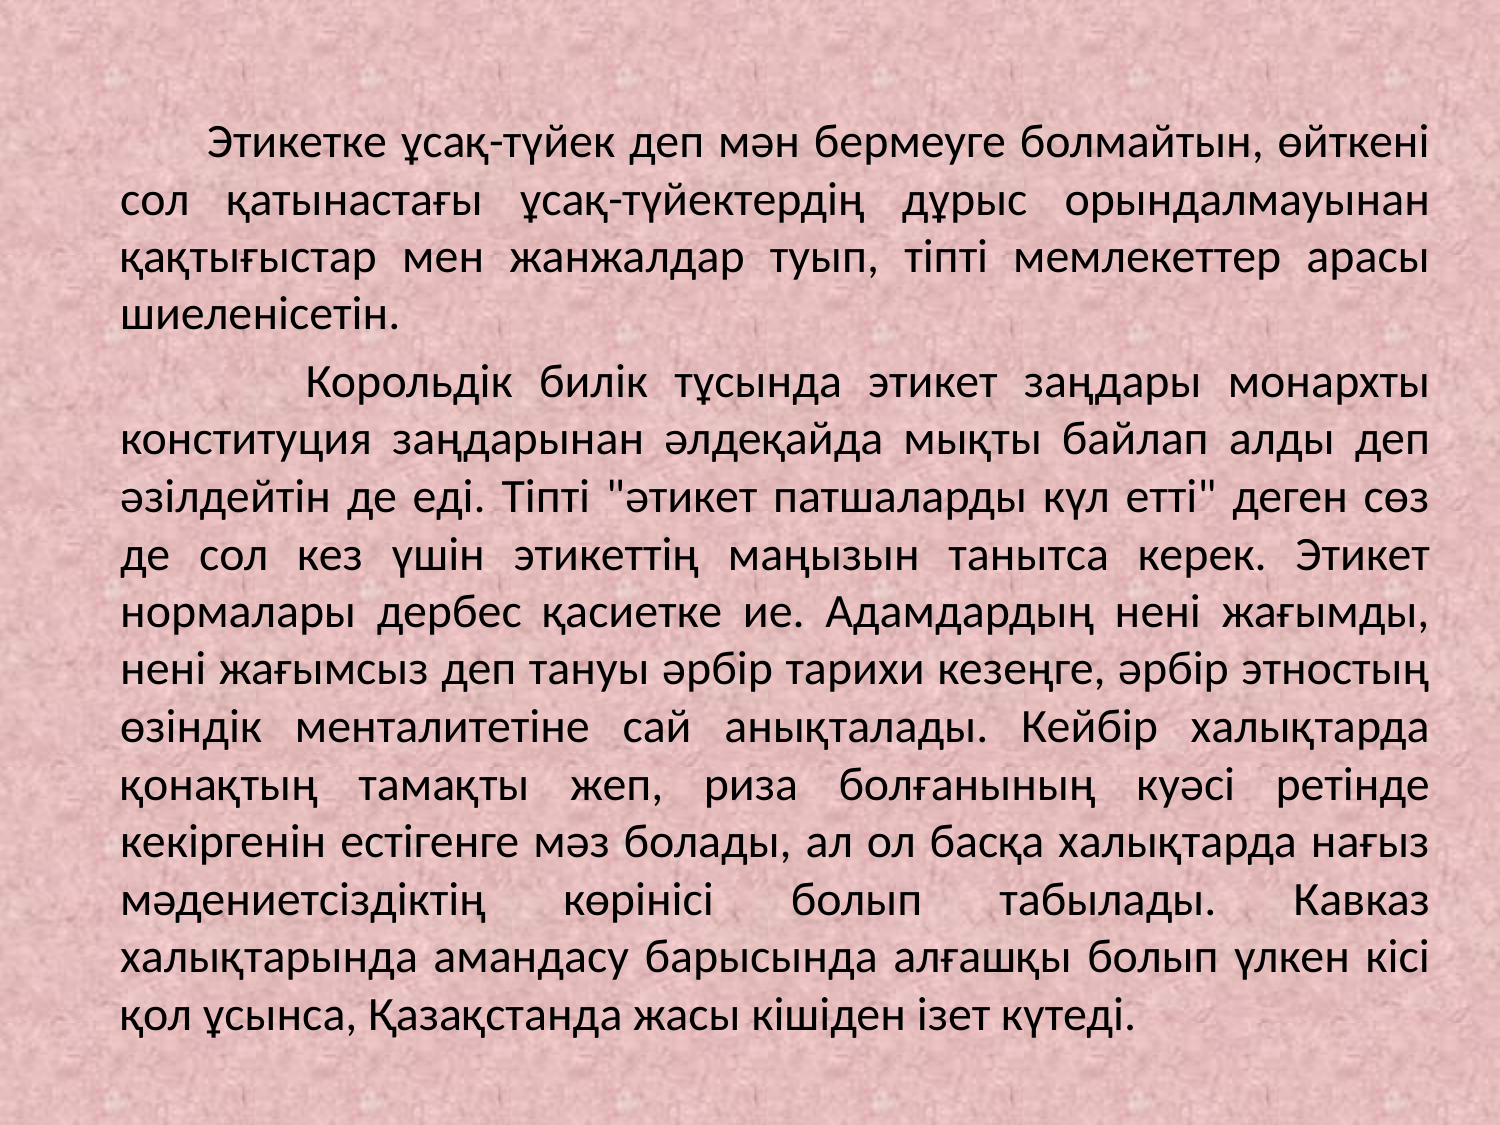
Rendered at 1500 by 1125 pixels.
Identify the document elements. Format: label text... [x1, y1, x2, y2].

picture [0, 0, 1500, 1125]
list Этикетке ұсақ-түйек деп мән бермеуге болмайтын, өйткені сол қатынастағы ұсақ-түйектердің дұрыс орындалмауынан қақтығыстар мен жанжалдар туып, тіпті мемлекеттер арасы шиеленісетін. Корольдік билік тұсында этикет заңдары монархты конституция заңдарынан әлдеқайда мықты байлап алды деп әзілдейтін де еді. Тіпті "әтикет патшаларды күл етті" деген сөз де сол кез үшін этикеттің маңызын танытса керек. Этикет нормалары дербес қасиетке ие. Адамдардың нені жағымды, нені жағымсыз деп тануы әрбір тарихи кезеңге, әрбір этностың өзіндік менталитетіне сай анықталады. Кейбір халықтарда қонақтың тамақты жеп, риза болғанының куәсі ретінде кекіргенін естігенге мәз болады, ал ол басқа халықтарда нағыз мәдениетсіздіктің көрінісі болып табылады. Кавказ халықтарында амандасу барысында алғашқы болып үлкен кісі қол ұсынса, Қазақстанда жасы кішіден ізет күтеді. [53, 101, 1447, 1071]
